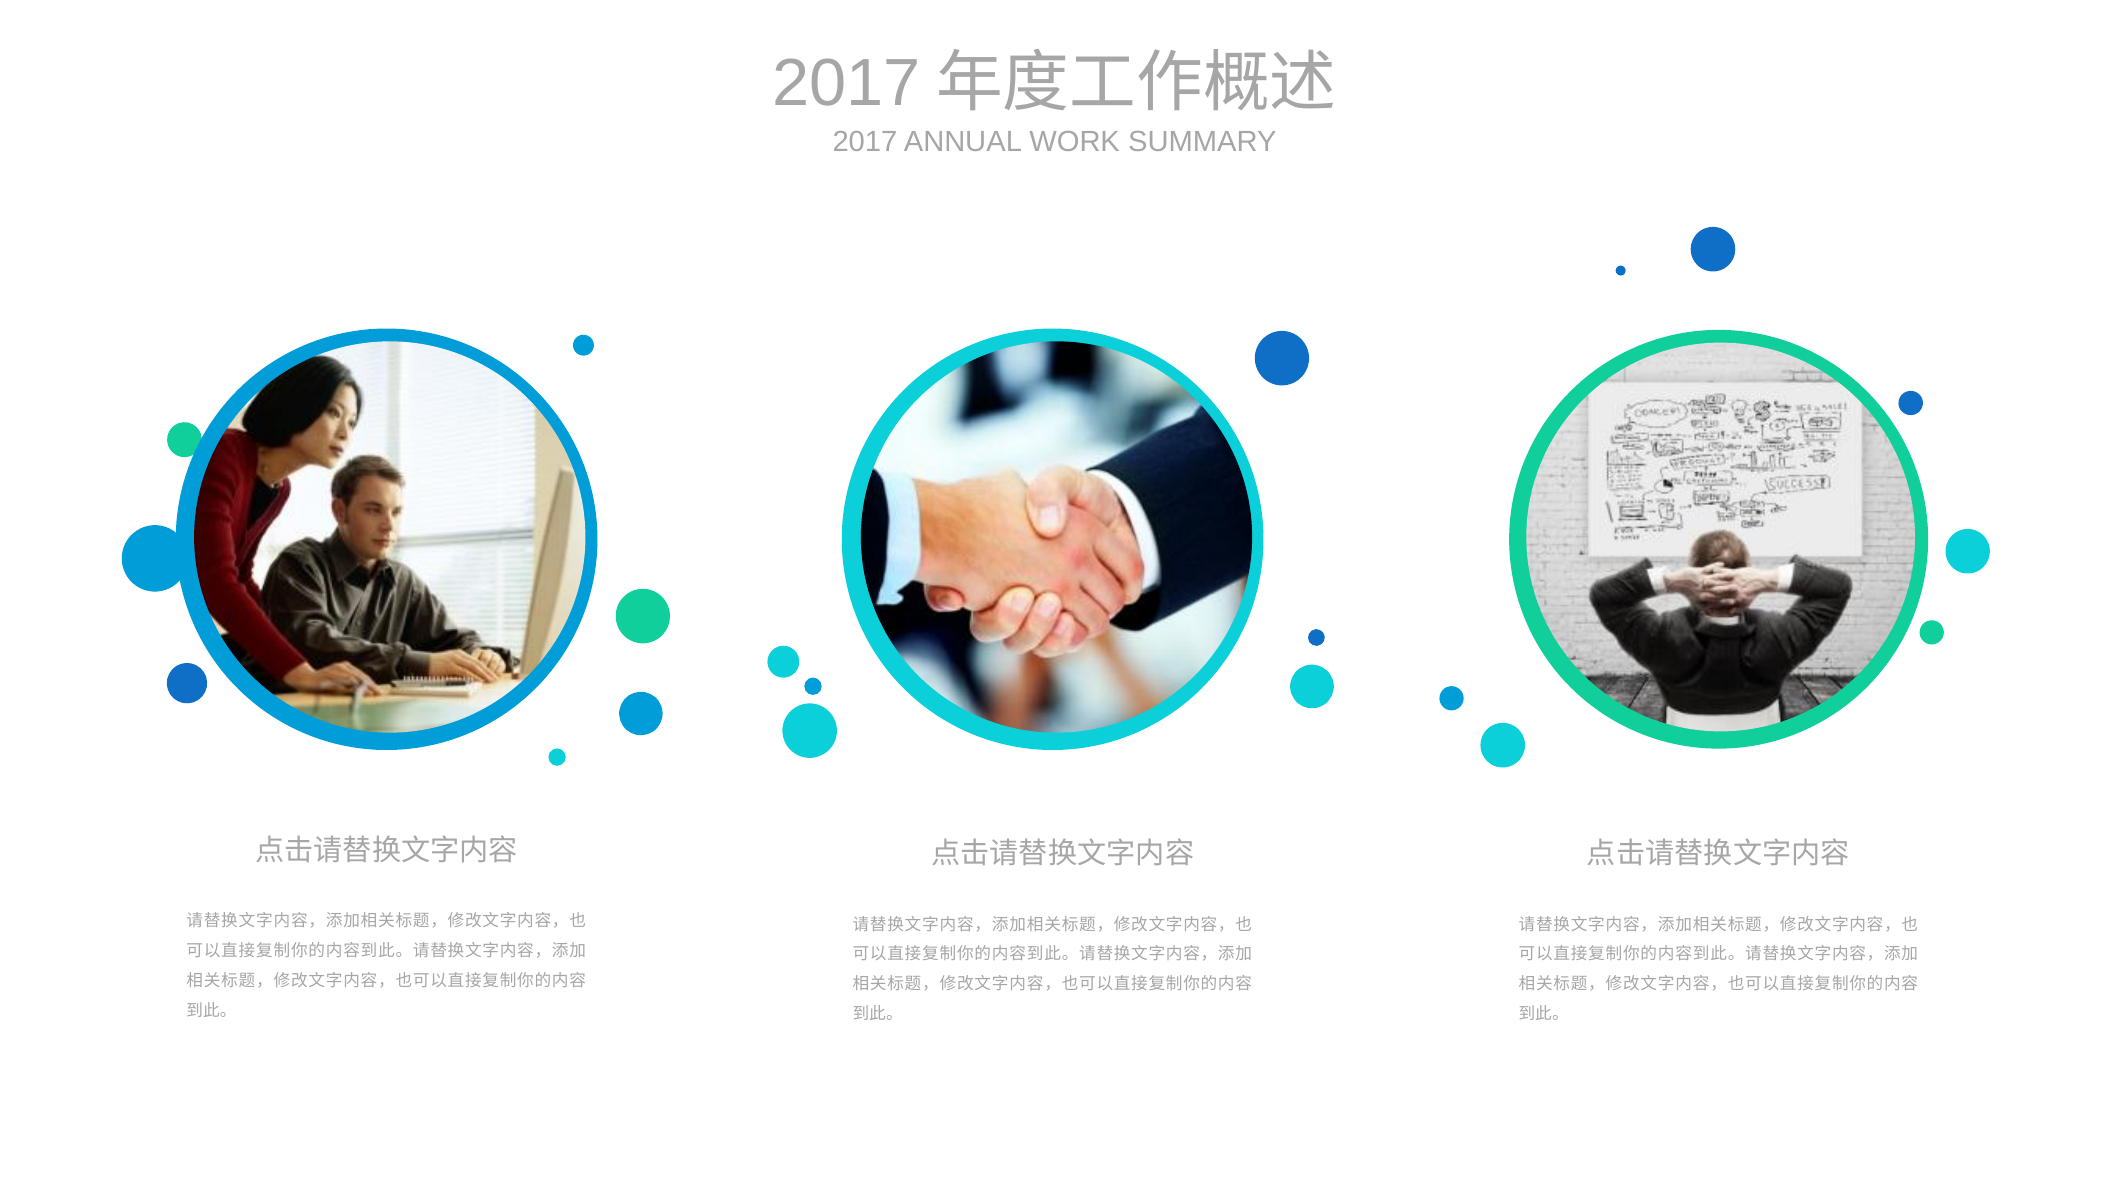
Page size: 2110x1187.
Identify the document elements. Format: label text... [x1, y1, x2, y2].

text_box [175, 328, 598, 750]
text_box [841, 328, 1264, 750]
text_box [1509, 329, 1929, 749]
text_box [120, 524, 175, 593]
text_box [1944, 527, 1991, 575]
text_box 2017 ANNUAL WORK SUMMARY [824, 122, 1285, 158]
text_box [165, 665, 175, 701]
text_box [614, 587, 671, 645]
text_box [803, 676, 823, 696]
text_box [618, 690, 664, 737]
text_box [166, 423, 175, 456]
text_box [1438, 685, 1465, 712]
text_box [766, 644, 801, 679]
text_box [1518, 834, 1919, 995]
text_box [547, 750, 567, 767]
text_box 2017年度工作概述 [730, 38, 1379, 119]
text_box [1689, 225, 1737, 273]
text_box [852, 834, 1253, 995]
text_box [1929, 619, 1945, 646]
text_box [1479, 721, 1526, 769]
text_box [186, 830, 587, 991]
text_box [1289, 663, 1335, 710]
text_box [781, 702, 838, 759]
text_box [1614, 264, 1627, 277]
text_box [1306, 628, 1326, 647]
text_box [1264, 329, 1311, 387]
